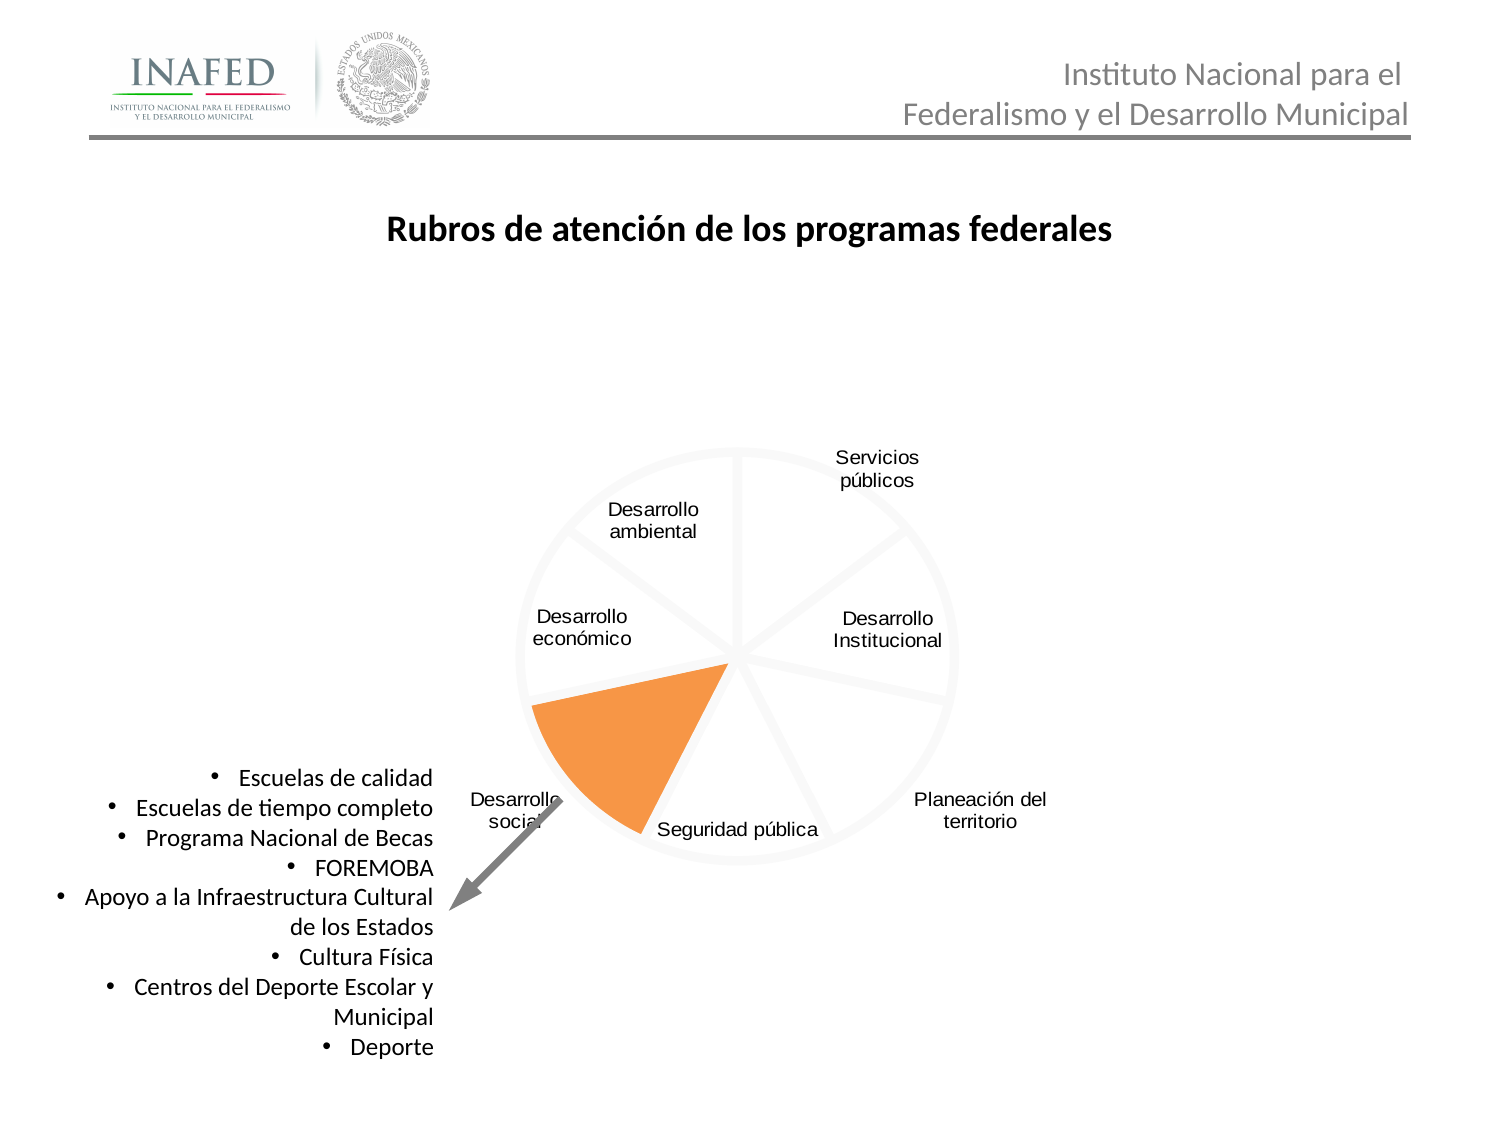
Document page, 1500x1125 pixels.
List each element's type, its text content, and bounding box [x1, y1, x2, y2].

picture [110, 30, 430, 128]
text_box Rubros de atención de los programas federales [88, 196, 1412, 257]
text_box Escuelas de calidad Escuelas de tiempo completo Programa Nacional de Becas FOREMOBA Apoyo a la Infraestructura Cultural de los Estados Cultura Física Centros del Deporte Escolar y Municipal Deporte [21, 761, 451, 1061]
chart [383, 420, 1134, 871]
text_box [448, 798, 562, 912]
